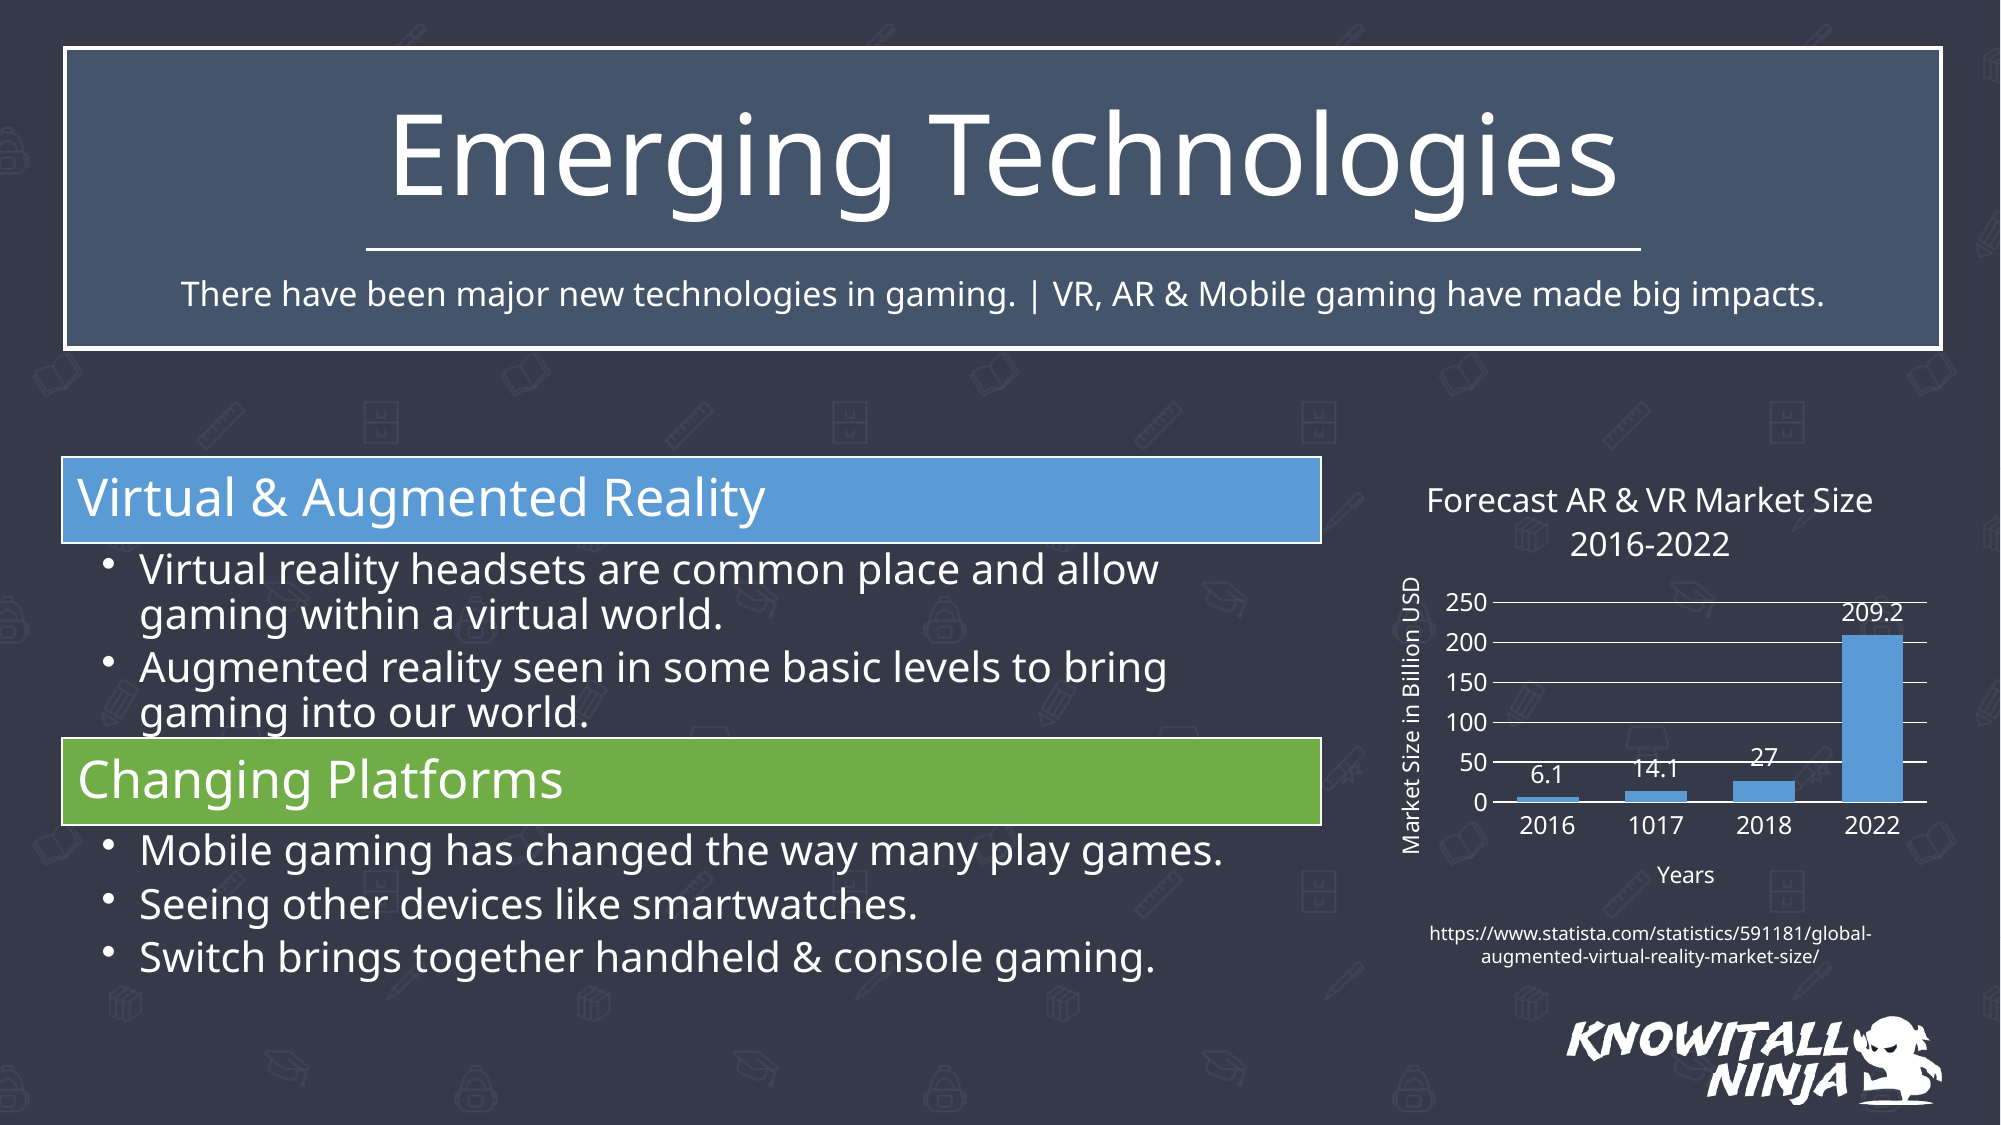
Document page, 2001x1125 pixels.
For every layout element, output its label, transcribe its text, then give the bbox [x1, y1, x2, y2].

title Emerging Technologies [140, 48, 1866, 270]
picture [0, 0, 2001, 1125]
chart [1362, 451, 1939, 922]
list There have been major new technologies in gaming. | VR, AR & Mobile gaming have made big impacts. [140, 270, 1866, 349]
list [61, 451, 1322, 992]
text_box https://www.statista.com/statistics/591181/global-augmented-virtual-reality-market-size/ [1362, 922, 1939, 975]
